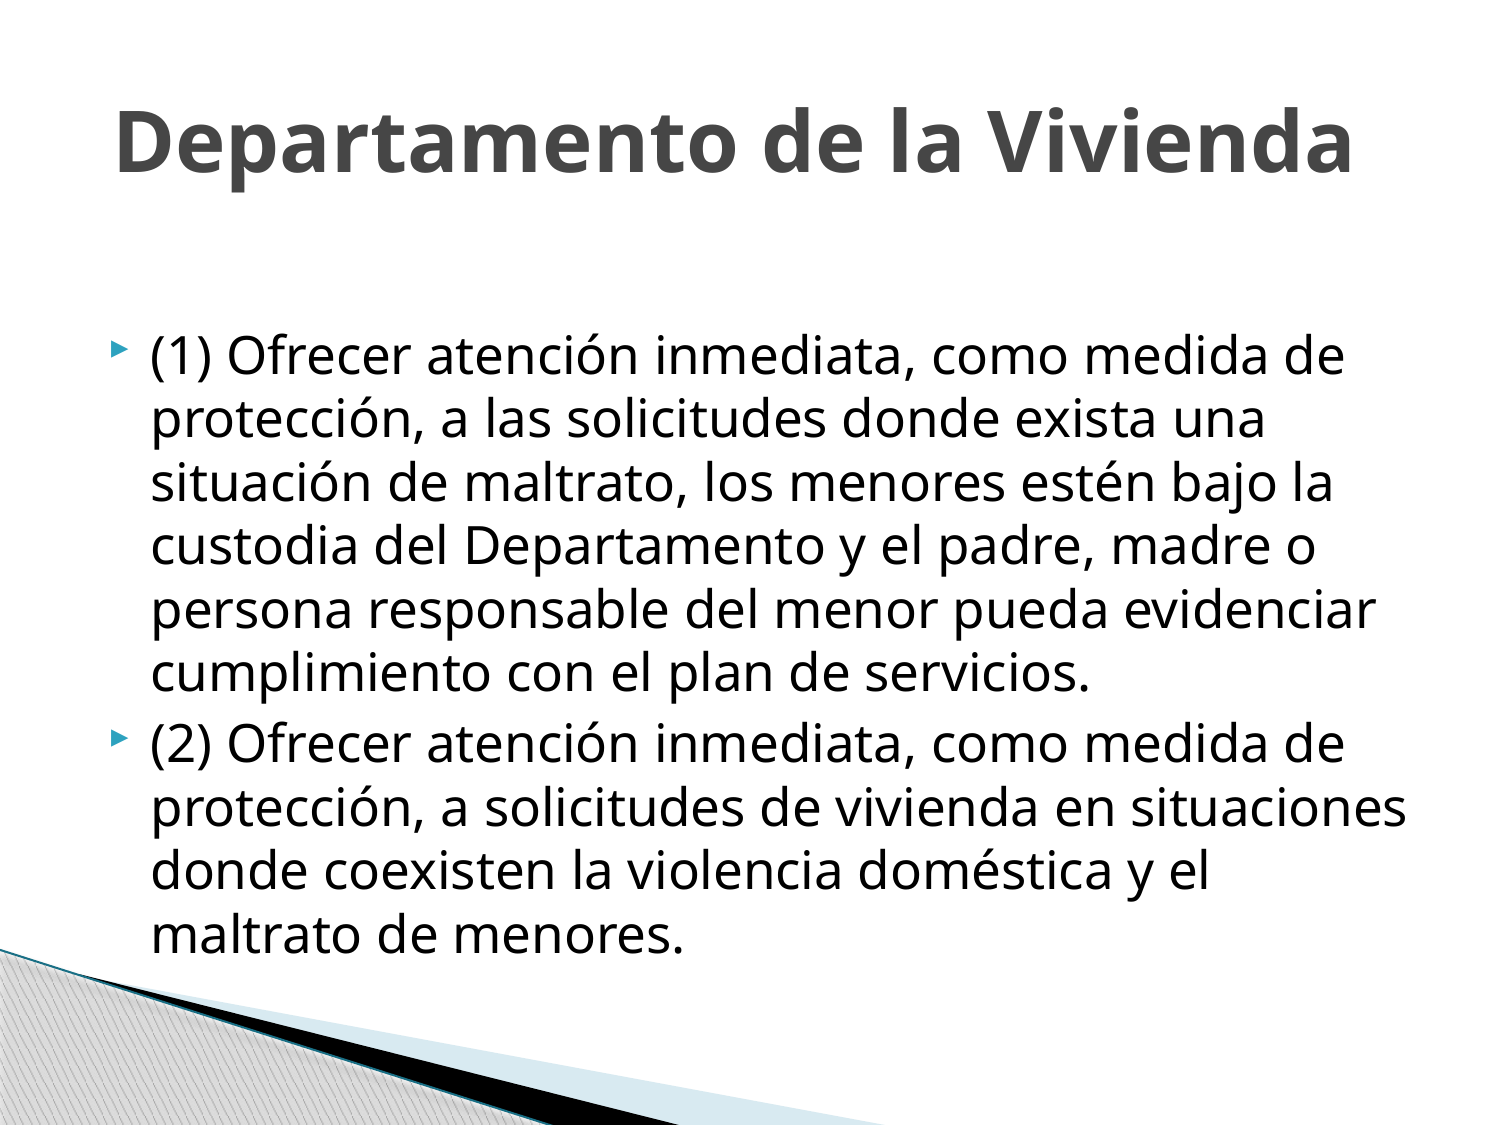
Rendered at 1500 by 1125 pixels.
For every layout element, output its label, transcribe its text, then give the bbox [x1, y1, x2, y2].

title Departamento de la Vivienda [75, 45, 1425, 233]
list (1) Ofrecer atención inmediata, como medida de protección, a las solicitudes donde exista una situación de maltrato, los menores estén bajo la custodia del Departamento y el padre, madre o persona responsable del menor pueda evidenciar cumplimiento con el plan de servicios. (2) Ofrecer atención inmediata, como medida de protección, a solicitudes de vivienda en situaciones donde coexisten la violencia doméstica y el maltrato de menores. [75, 243, 1425, 986]
